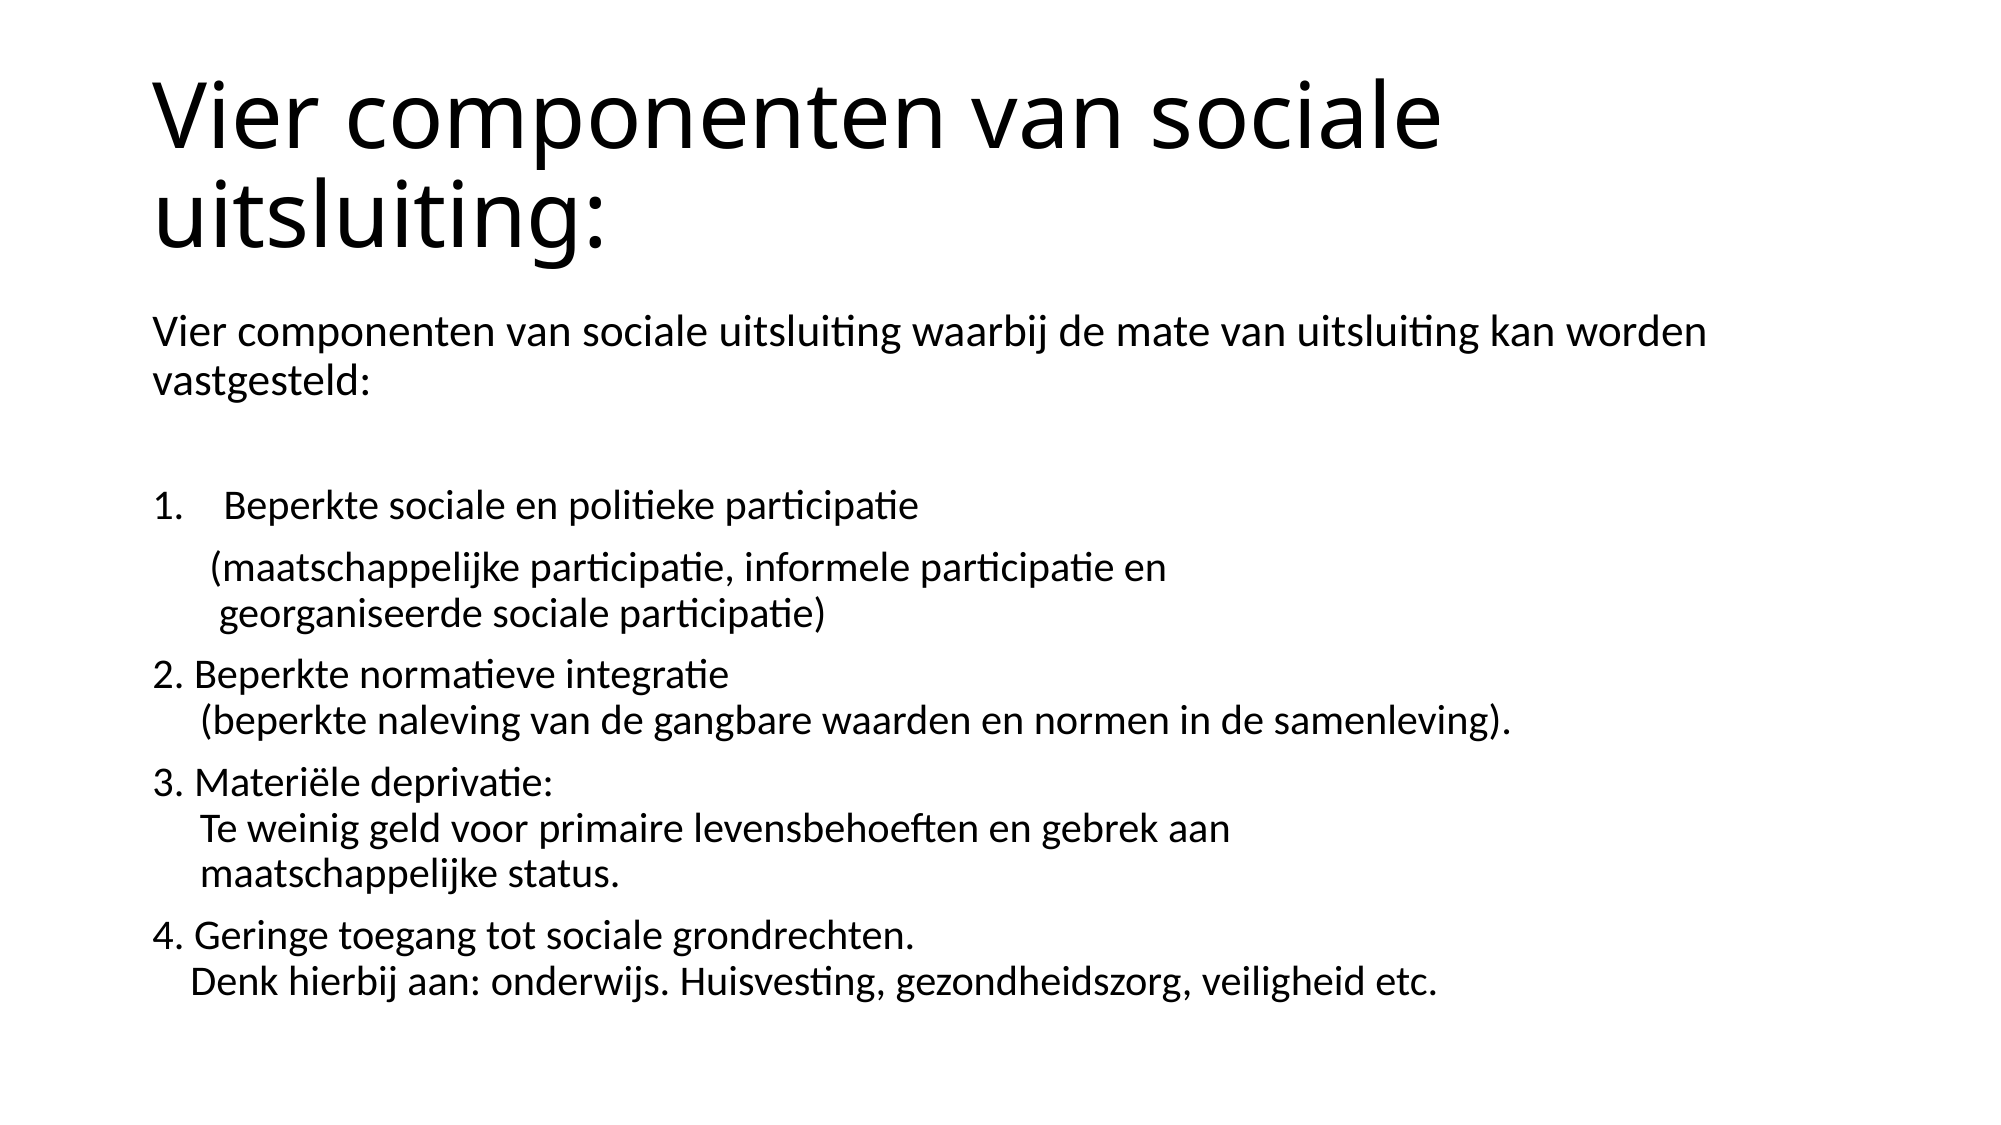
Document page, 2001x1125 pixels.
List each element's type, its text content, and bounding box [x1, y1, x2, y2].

list Vier componenten van sociale uitsluiting waarbij de mate van uitsluiting kan worden vastgesteld: Beperkte sociale en politieke participatie (maatschappelijke participatie, informele participatie en georganiseerde sociale participatie) 2. Beperkte normatieve integratie (beperkte naleving van de gangbare waarden en normen in de samenleving). 3. Materiële deprivatie: Te weinig geld voor primaire levensbehoeften en gebrek aan maatschappelijke status. 4. Geringe toegang tot sociale grondrechten. Denk hierbij aan: onderwijs. Huisvesting, gezondheidszorg, veiligheid etc. [137, 299, 1863, 1014]
title Vier componenten van sociale uitsluiting: [137, 59, 1863, 278]
